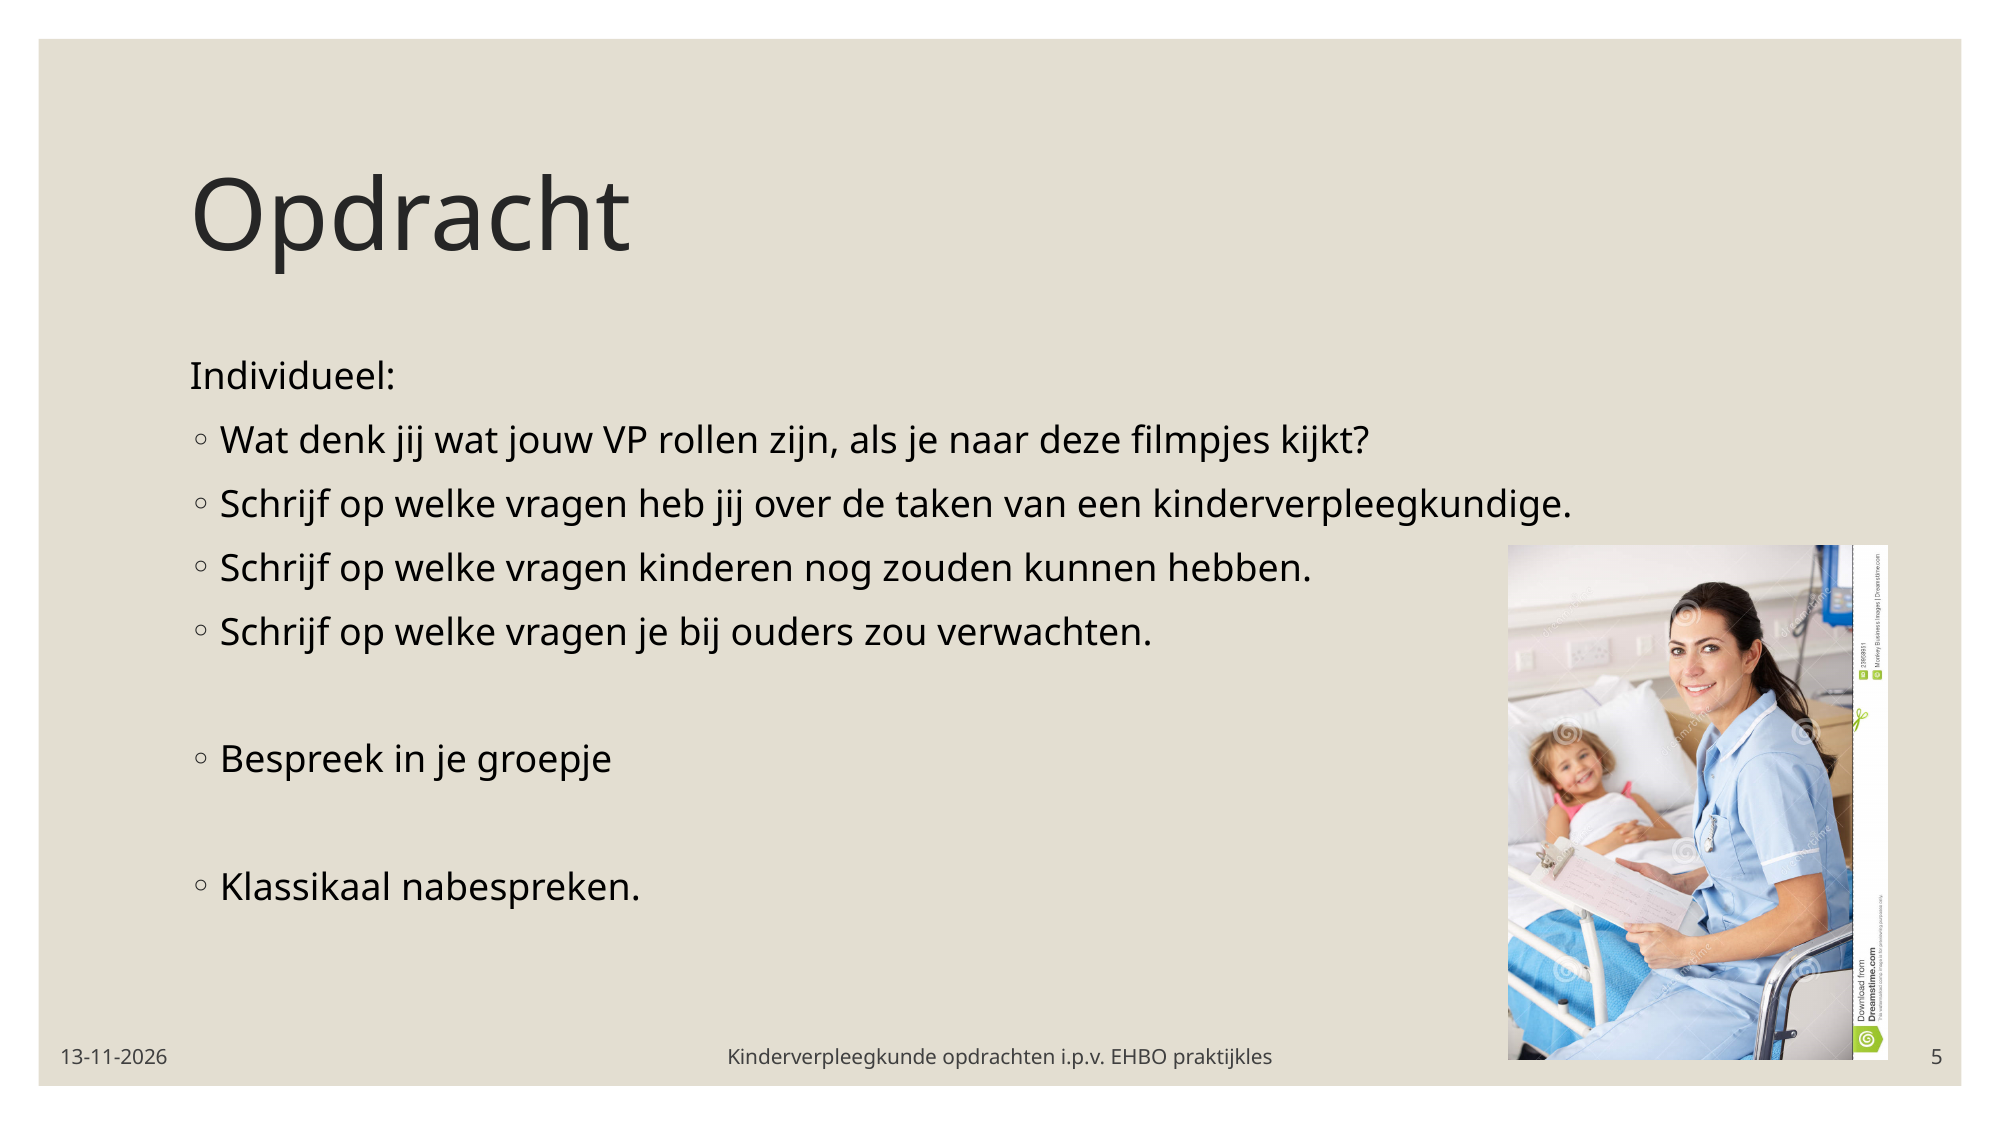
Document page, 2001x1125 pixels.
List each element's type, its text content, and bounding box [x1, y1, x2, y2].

slide_number 5 [1717, 1034, 1958, 1080]
list Individueel: Wat denk jij wat jouw VP rollen zijn, als je naar deze filmpjes kijkt? Schrijf op welke vragen heb jij over de taken van een kinderverpleegkundige. Schrijf op welke vragen kinderen nog zouden kunnen hebben. Schrijf op welke vragen je bij ouders zou verwachten. Bespreek in je groepje Klassikaal nabespreken. [174, 345, 1825, 990]
footer Kinderverpleegkunde opdrachten i.p.v. EHBO praktijkles [572, 1034, 1428, 1080]
picture [1508, 545, 1888, 1060]
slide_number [45, 1034, 495, 1080]
title Opdracht [174, 105, 1825, 331]
